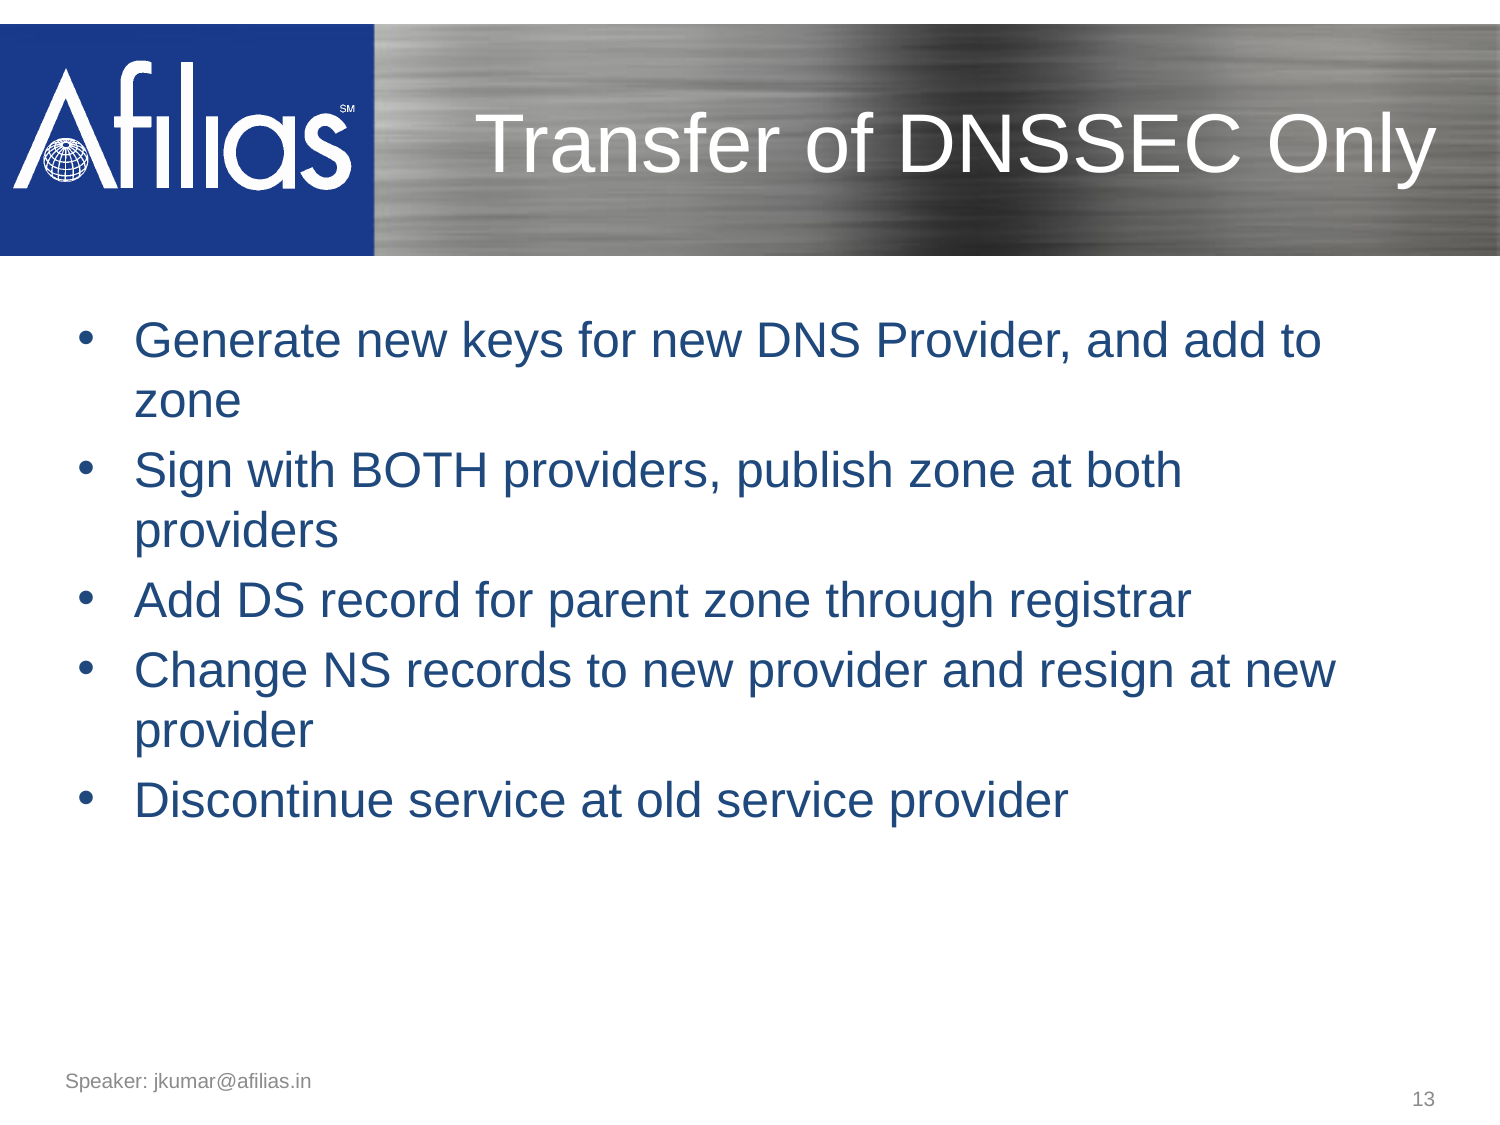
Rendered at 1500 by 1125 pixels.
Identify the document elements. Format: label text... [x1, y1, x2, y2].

list Generate new keys for new DNS Provider, and add to zone Sign with BOTH providers, publish zone at both providers Add DS record for parent zone through registrar Change NS records to new provider and resign at new provider Discontinue service at old service provider [62, 299, 1413, 1050]
title Transfer of DNSSEC Only [412, 45, 1500, 233]
picture [0, 24, 1500, 256]
